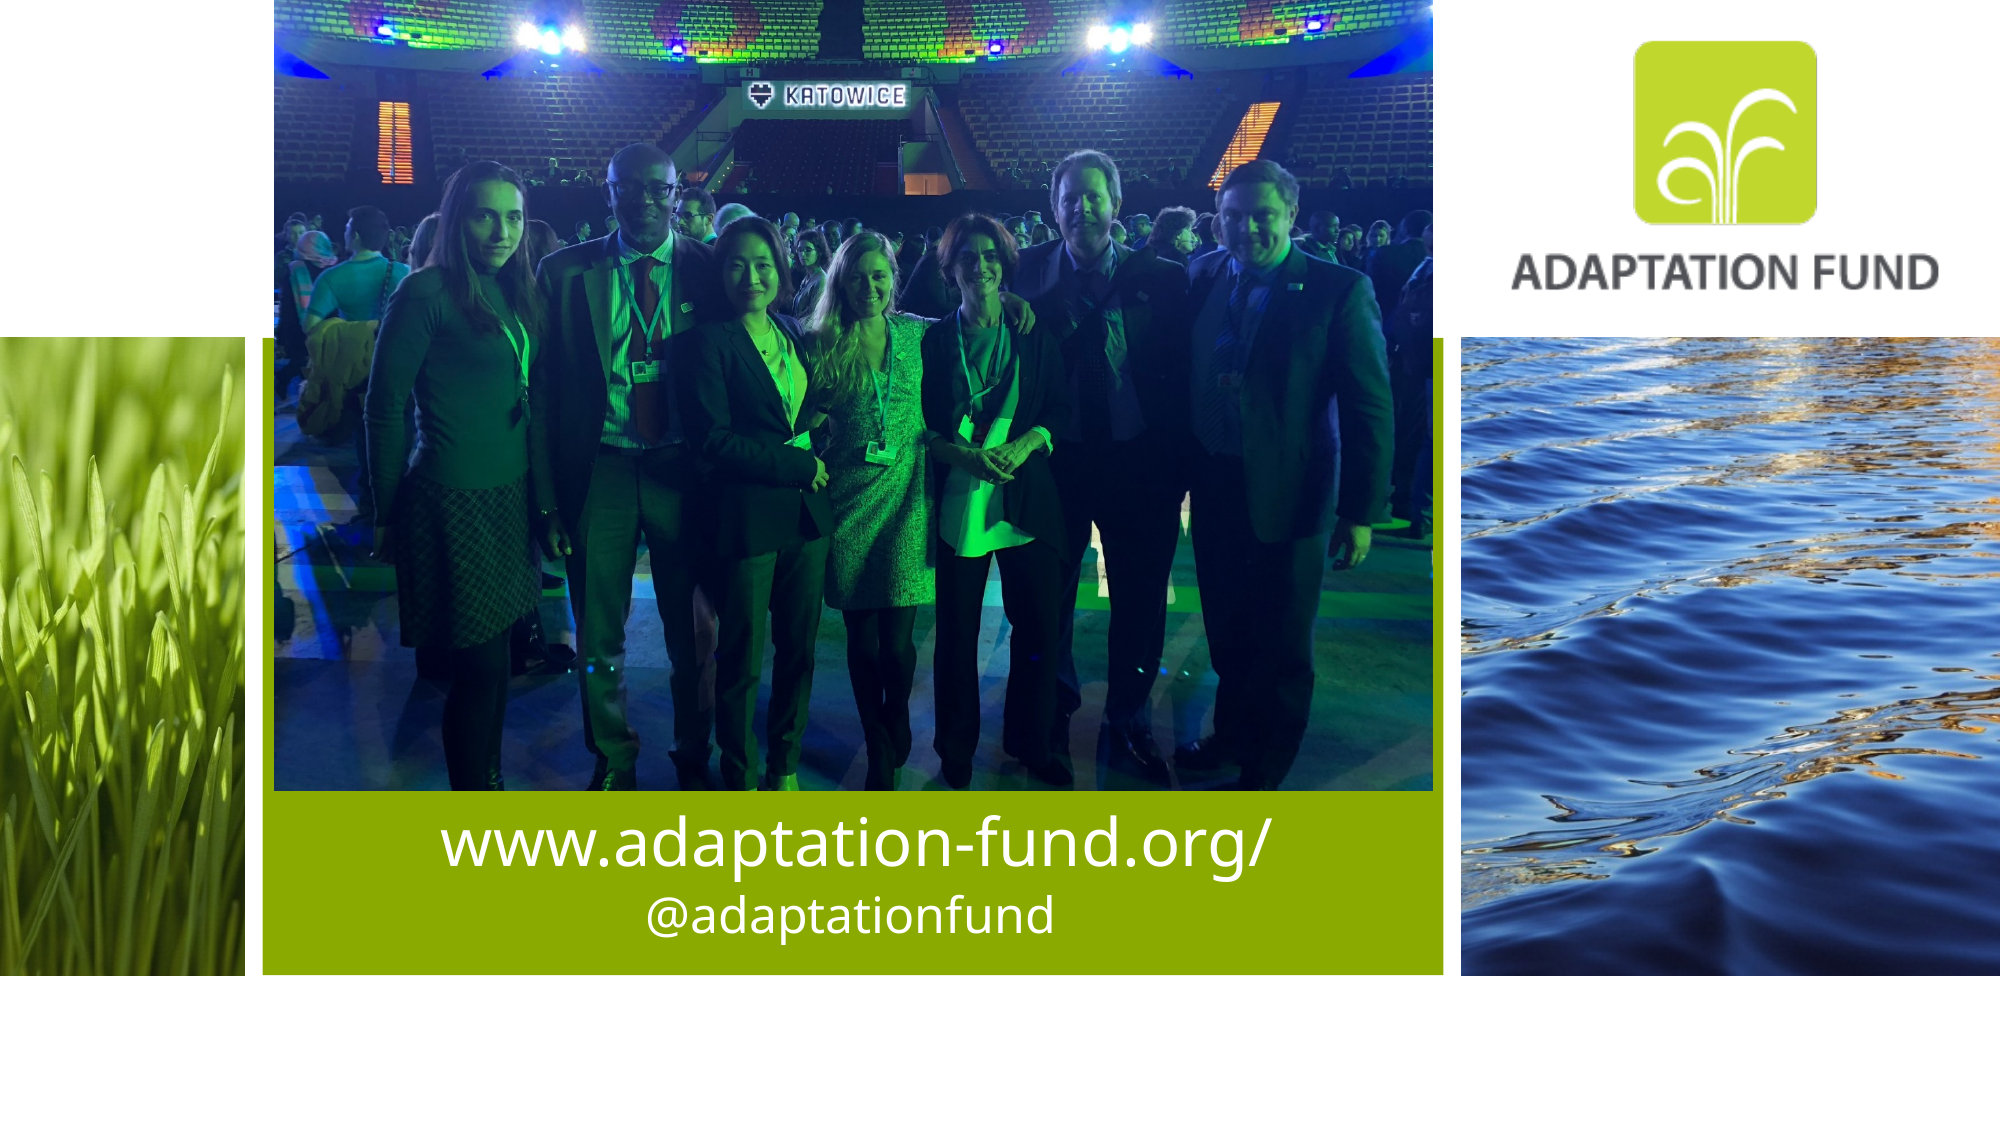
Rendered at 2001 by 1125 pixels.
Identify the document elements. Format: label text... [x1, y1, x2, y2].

picture [1487, 0, 1964, 323]
list @adaptationfund [287, 882, 1428, 957]
picture [1425, 510, 1433, 517]
picture [0, 337, 245, 976]
picture [1461, 337, 2000, 976]
title www.adaptation-fund.org/ [287, 791, 1428, 882]
picture [274, 0, 1433, 791]
